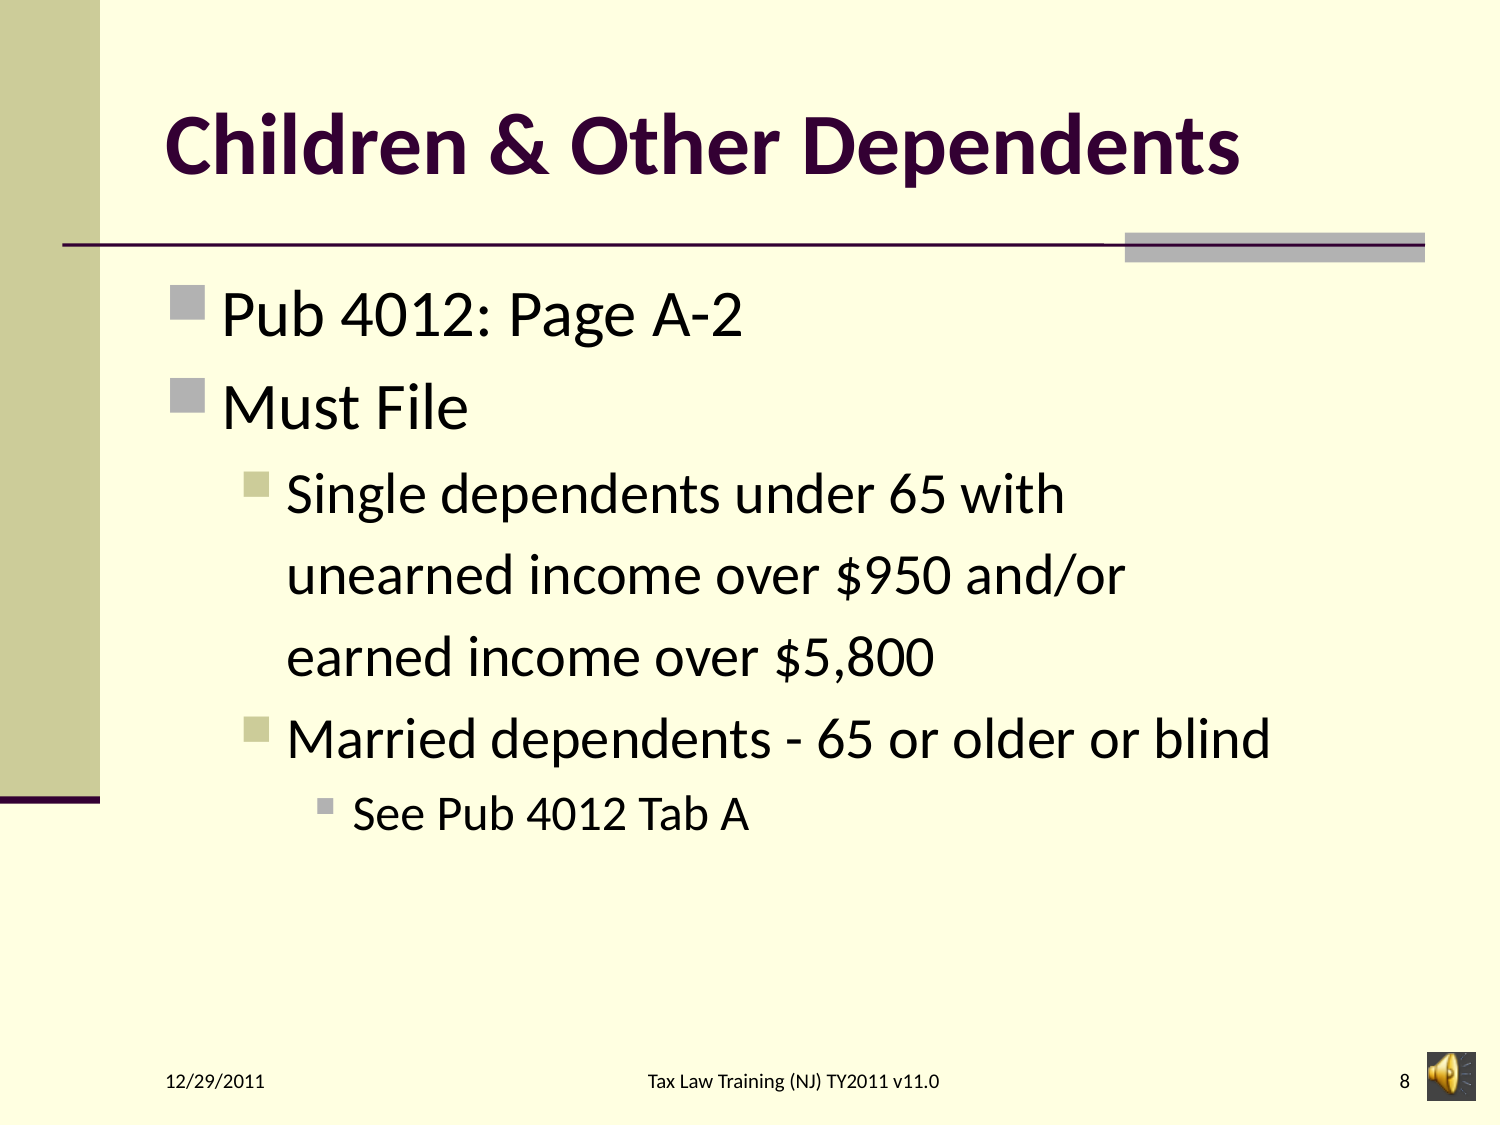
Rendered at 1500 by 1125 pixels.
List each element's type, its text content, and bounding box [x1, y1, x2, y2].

footer Tax Law Training (NJ) TY2011 v11.0 [549, 1049, 1038, 1101]
slide_number 8 [1112, 1049, 1426, 1101]
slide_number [149, 1050, 476, 1101]
title Children & Other Dependents [150, 45, 1425, 234]
list Pub 4012: Page A-2 Must File Single dependents under 65 with unearned income over $950 and/or earned income over $5,800 Married dependents - 65 or older or blind See Pub 4012 Tab A [150, 262, 1425, 1038]
picture [1426, 1051, 1477, 1102]
